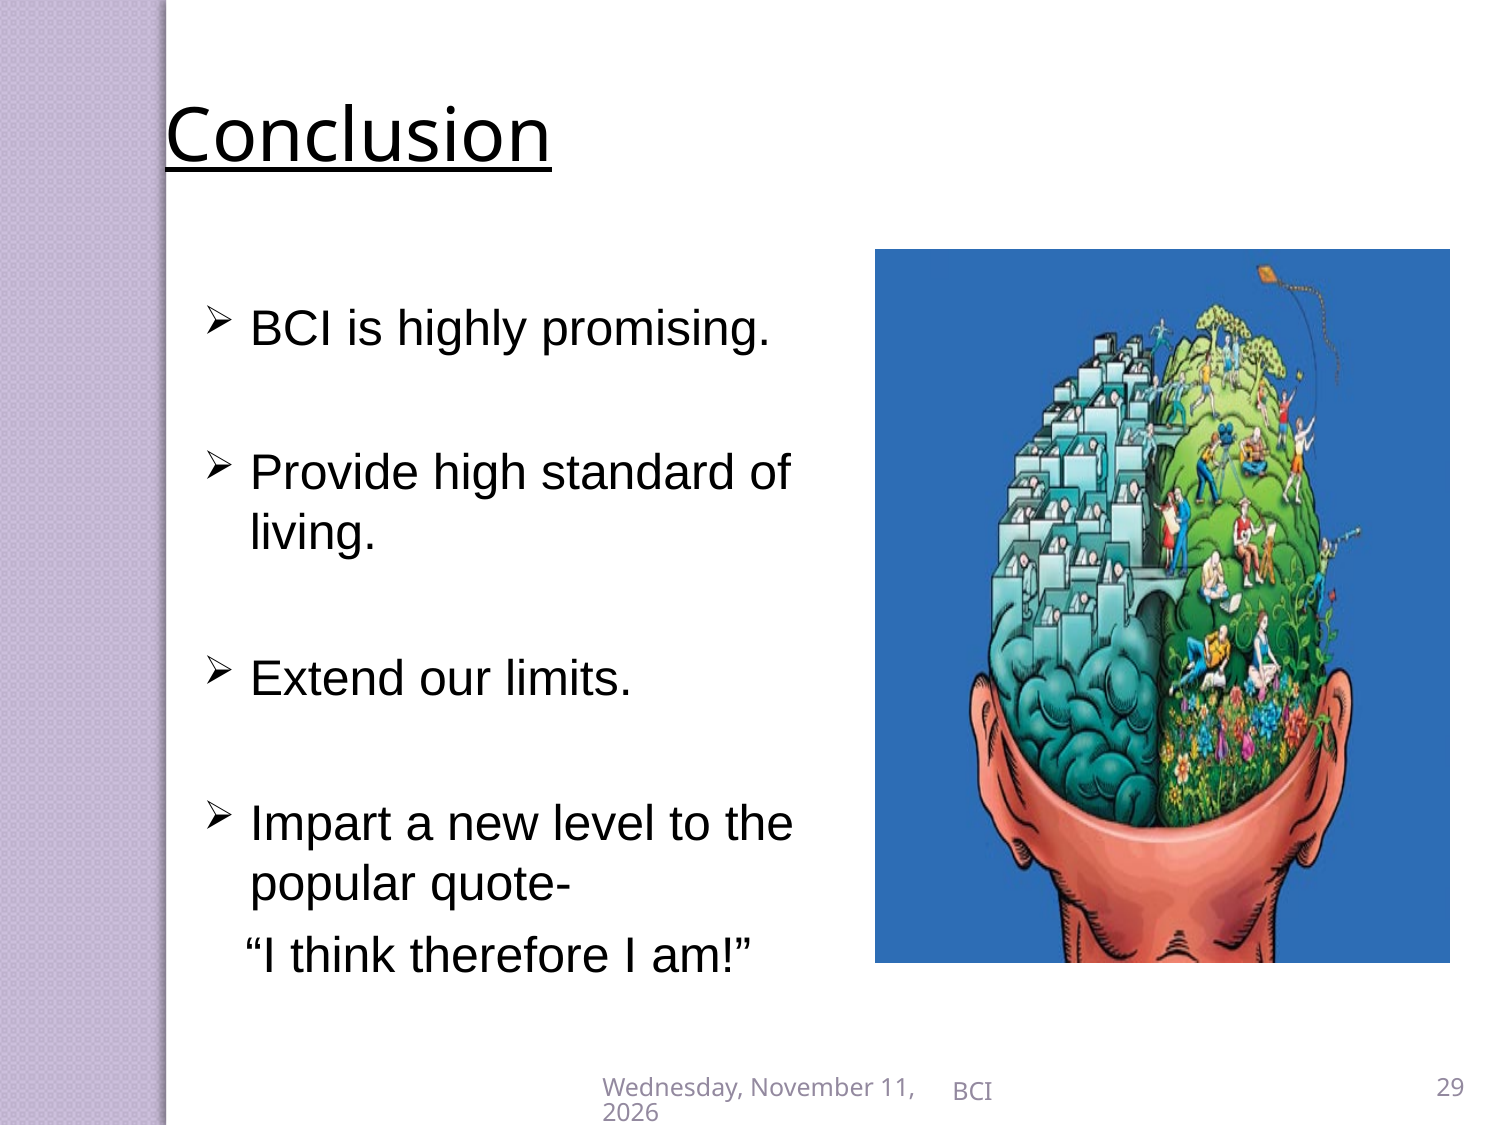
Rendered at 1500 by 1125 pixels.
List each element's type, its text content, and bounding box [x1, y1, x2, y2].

list BCI is highly promising. Provide high standard of living. Extend our limits. Impart a new level to the popular quote- “I think therefore I am!” [174, 287, 851, 901]
picture [874, 249, 1451, 963]
title Conclusion [150, 37, 1500, 225]
footer BCI [937, 1034, 1413, 1113]
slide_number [587, 1034, 937, 1113]
slide_number 29 [1413, 1034, 1488, 1113]
